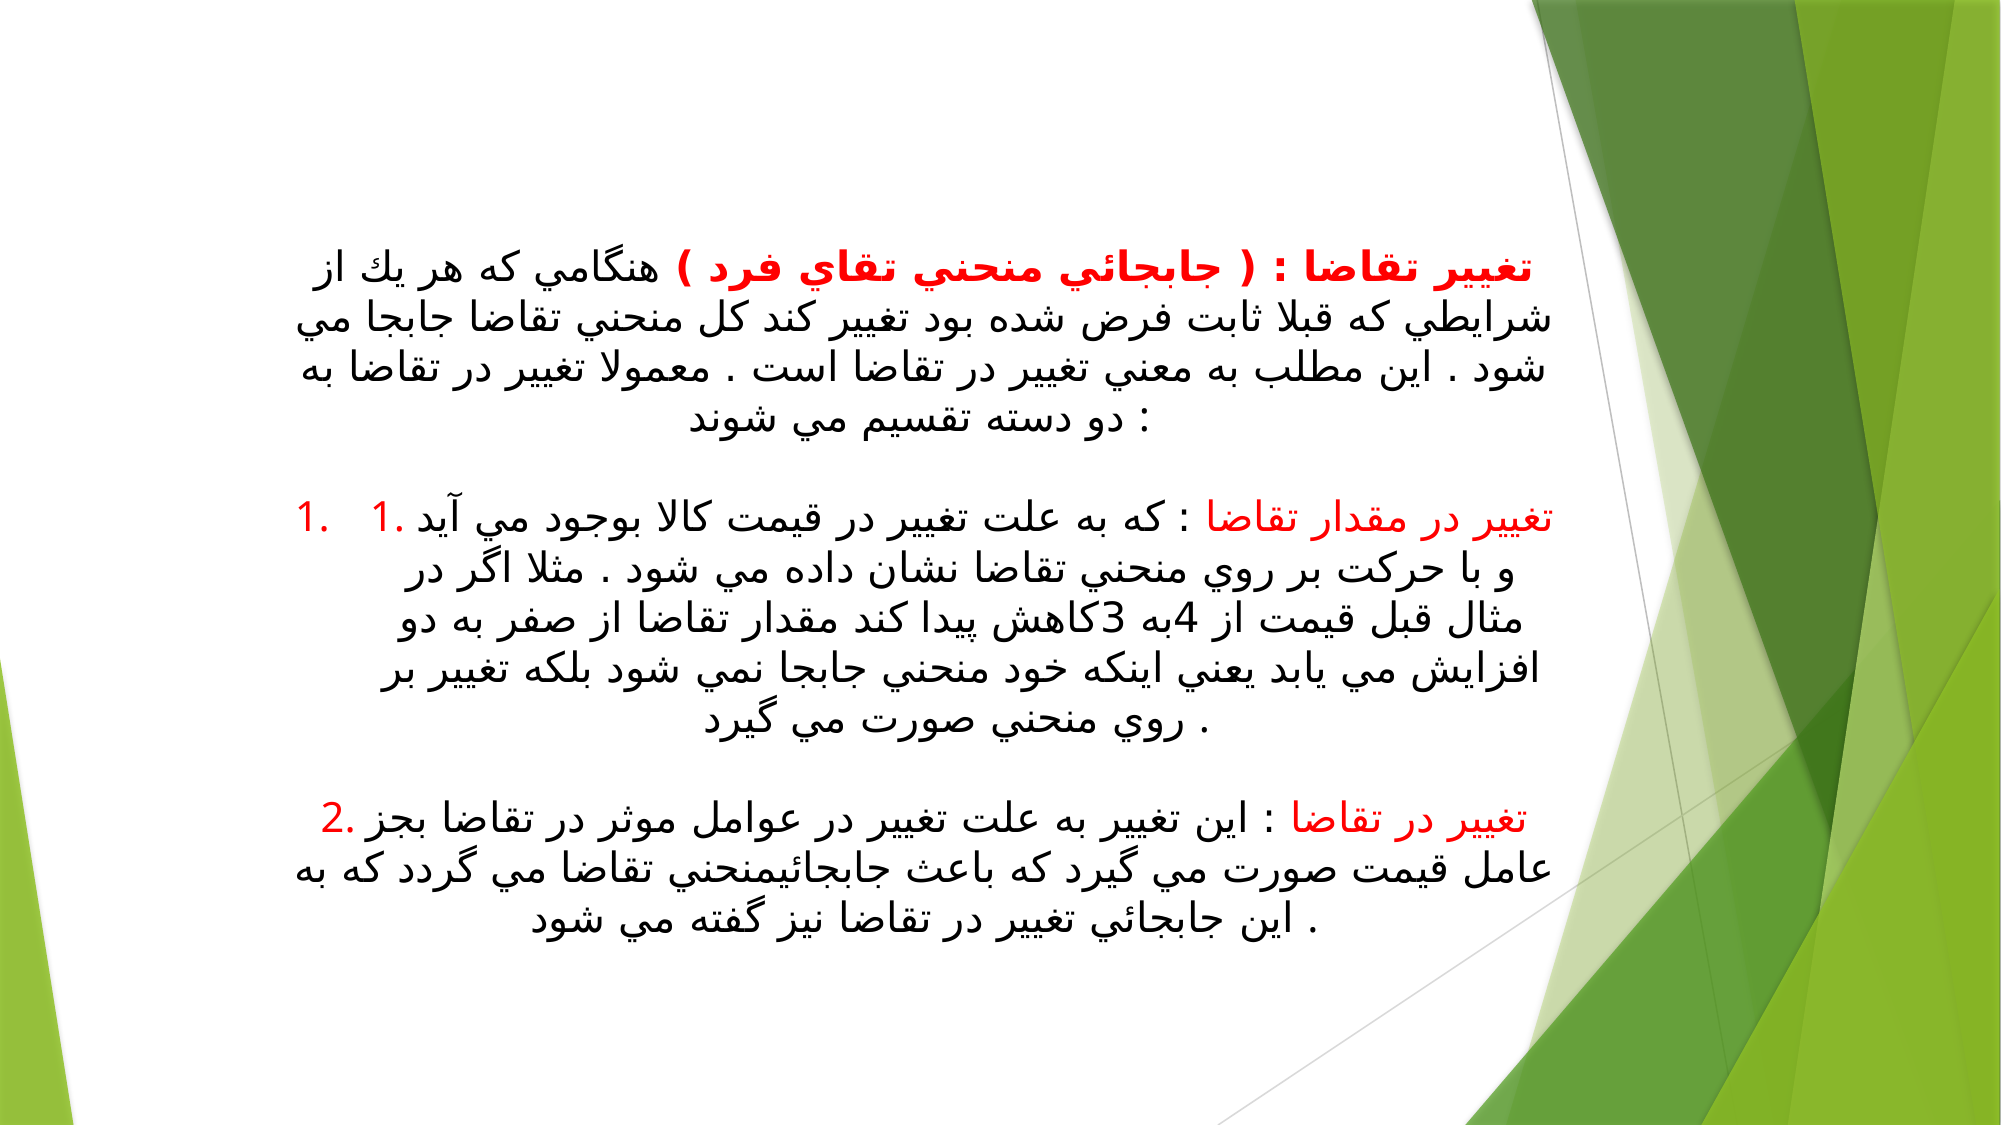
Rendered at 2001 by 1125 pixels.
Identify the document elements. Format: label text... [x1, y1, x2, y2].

text_box تغيير تقاضا : ( جابجائي منحني تقاي فرد ) هنگامي كه هر يك از شرايطي كه قبلا ثابت فرض شده بود تغيير كند كل منحني تقاضا جابجا مي شود . اين مطلب به معني تغيير در تقاضا است . معمولا تغيير در تقاضا به دو دسته تقسيم مي شوند : 1. تغيير در مقدار تقاضا : كه به علت تغيير در قيمت كالا بوجود مي آيد و با حركت بر روي منحني تقاضا نشان داده مي شود . مثلا اگر در مثال قبل قيمت از 4به 3كاهش پيدا كند مقدار تقاضا از صفر به دو افزايش مي يابد يعني اينكه خود منحني جابجا نمي شود بلكه تغيير بر روي منحني صورت مي گيرد . 2. تغيير در تقاضا : اين تغيير به علت تغيير در عوامل موثر در تقاضا بجز عامل قيمت صورت مي گيرد كه باعث جابجائيمنحني تقاضا مي گردد كه به اين جابجائي تغيير در تقاضا نيز گفته مي شود . [277, 232, 1572, 1048]
